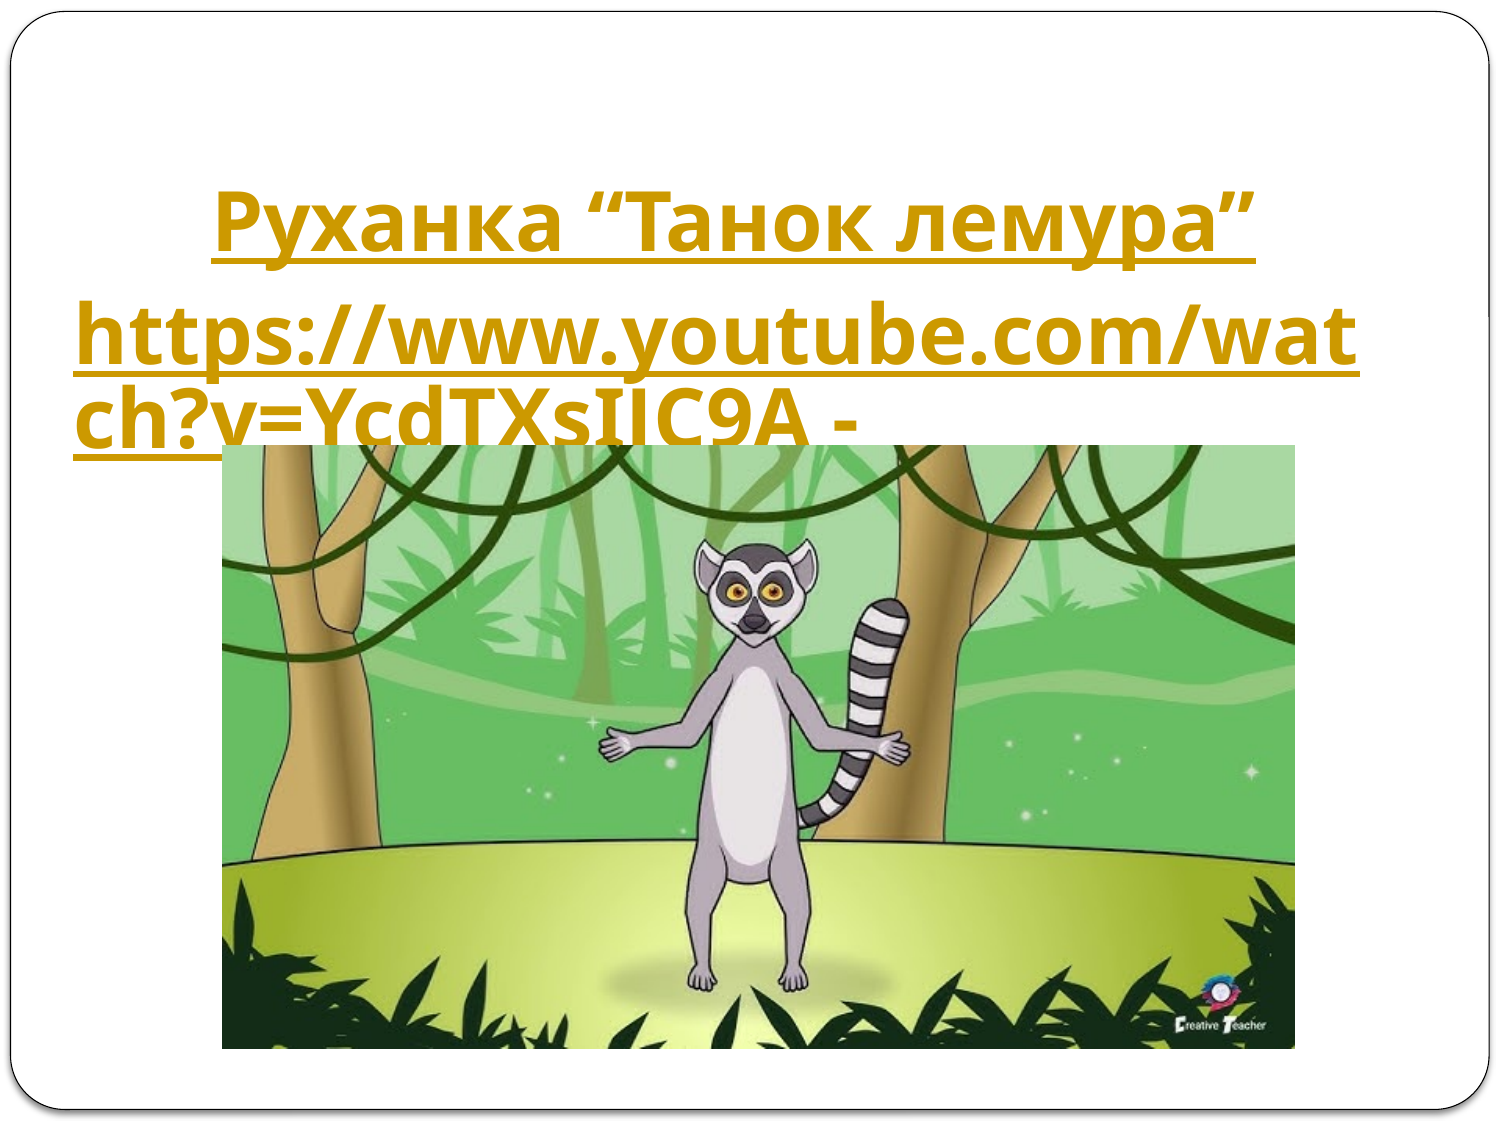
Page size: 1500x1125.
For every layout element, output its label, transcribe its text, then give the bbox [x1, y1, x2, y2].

picture [222, 445, 1295, 1049]
title Руханка “Танок лемура” https://www.youtube.com/watch?v=YcdTXsIJC9A - [58, 140, 1409, 411]
